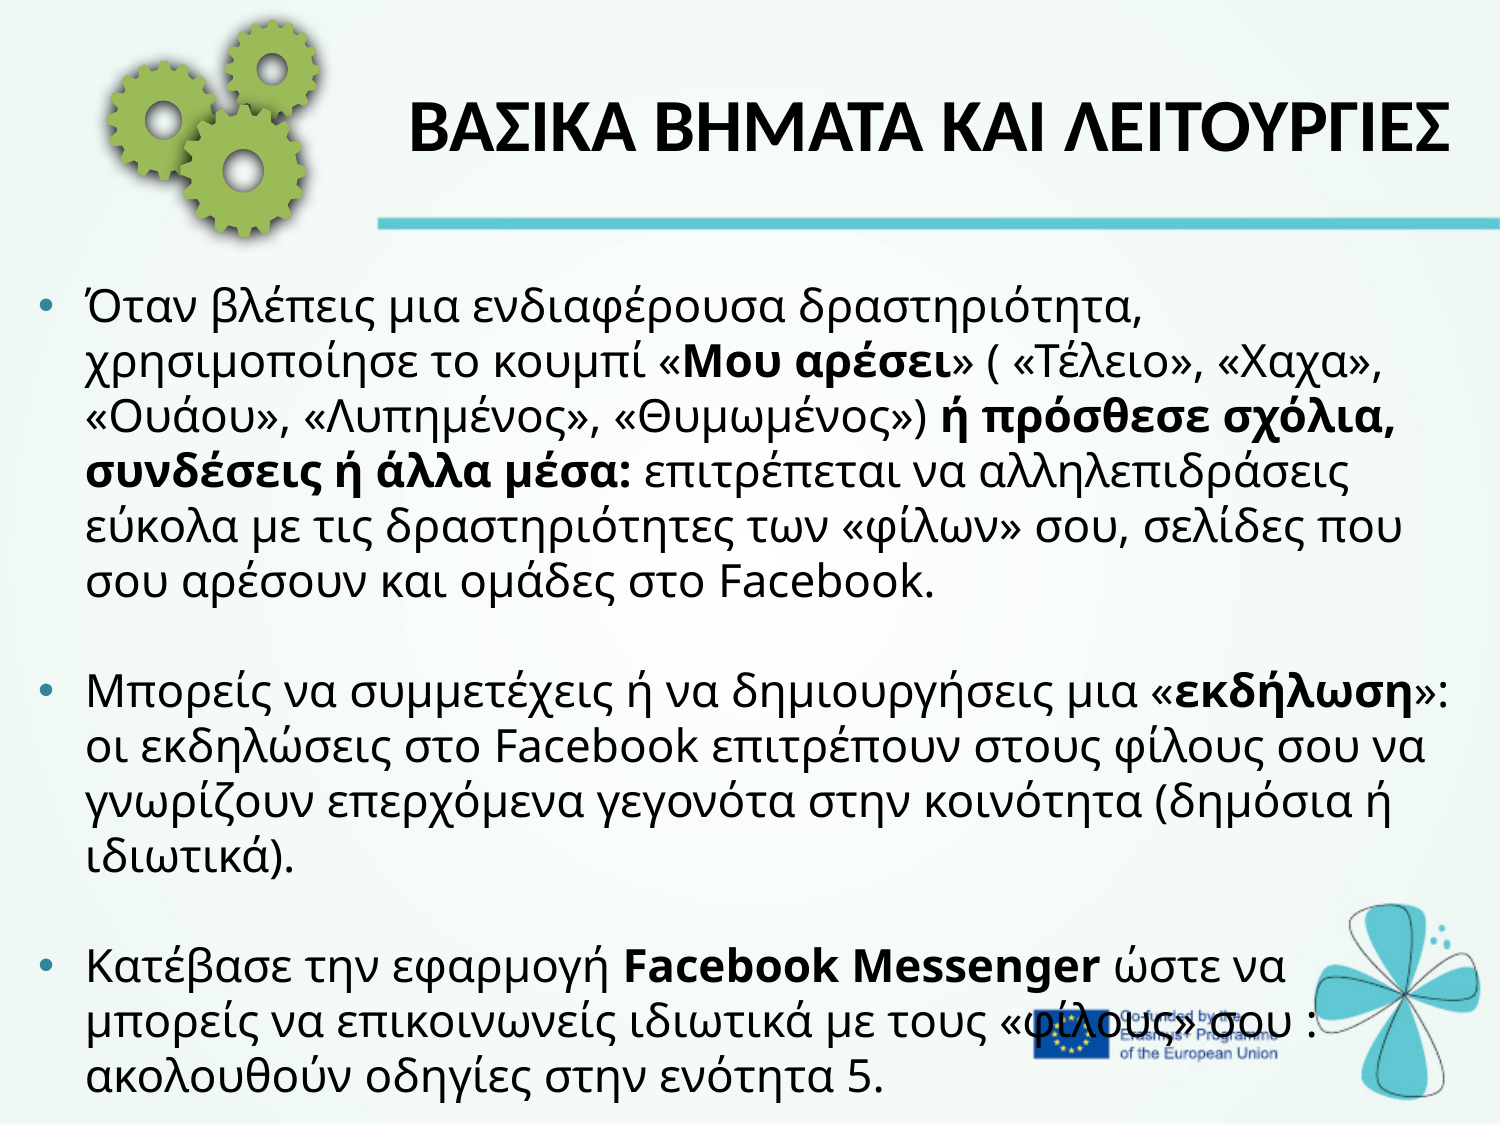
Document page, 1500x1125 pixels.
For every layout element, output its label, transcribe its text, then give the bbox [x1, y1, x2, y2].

picture [0, 0, 1500, 1125]
text_box ΒΑΣΙΚΑ ΒΗΜΑΤΑ ΚΑΙ ΛΕΙΤΟΥΡΓΙΕΣ [379, 69, 1467, 174]
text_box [106, 19, 320, 237]
text_box Όταν βλέπεις μια ενδιαφέρουσα δραστηριότητα, χρησιμοποίησε το κουμπί «Μου αρέσει» ( «Τέλειο», «Χαχα», «Ουάου», «Λυπημένος», «Θυμωμένος») ή πρόσθεσε σχόλια, συνδέσεις ή άλλα μέσα: επιτρέπεται να αλληλεπιδράσεις εύκολα με τις δραστηριότητες των «φίλων» σου, σελίδες που σου αρέσουν και ομάδες στο Facebook. Μπορείς να συμμετέχεις ή να δημιουργήσεις μια «εκδήλωση»: οι εκδηλώσεις στο Facebook επιτρέπουν στους φίλους σου να γνωρίζουν επερχόμενα γεγονότα στην κοινότητα (δημόσια ή ιδιωτικά). Κατέβασε την εφαρμογή Facebook Messenger ώστε να μπορείς να επικοινωνείς ιδιωτικά με τους «φίλους» σου : ακολουθούν οδηγίες στην ενότητα 5. [23, 269, 1465, 1109]
